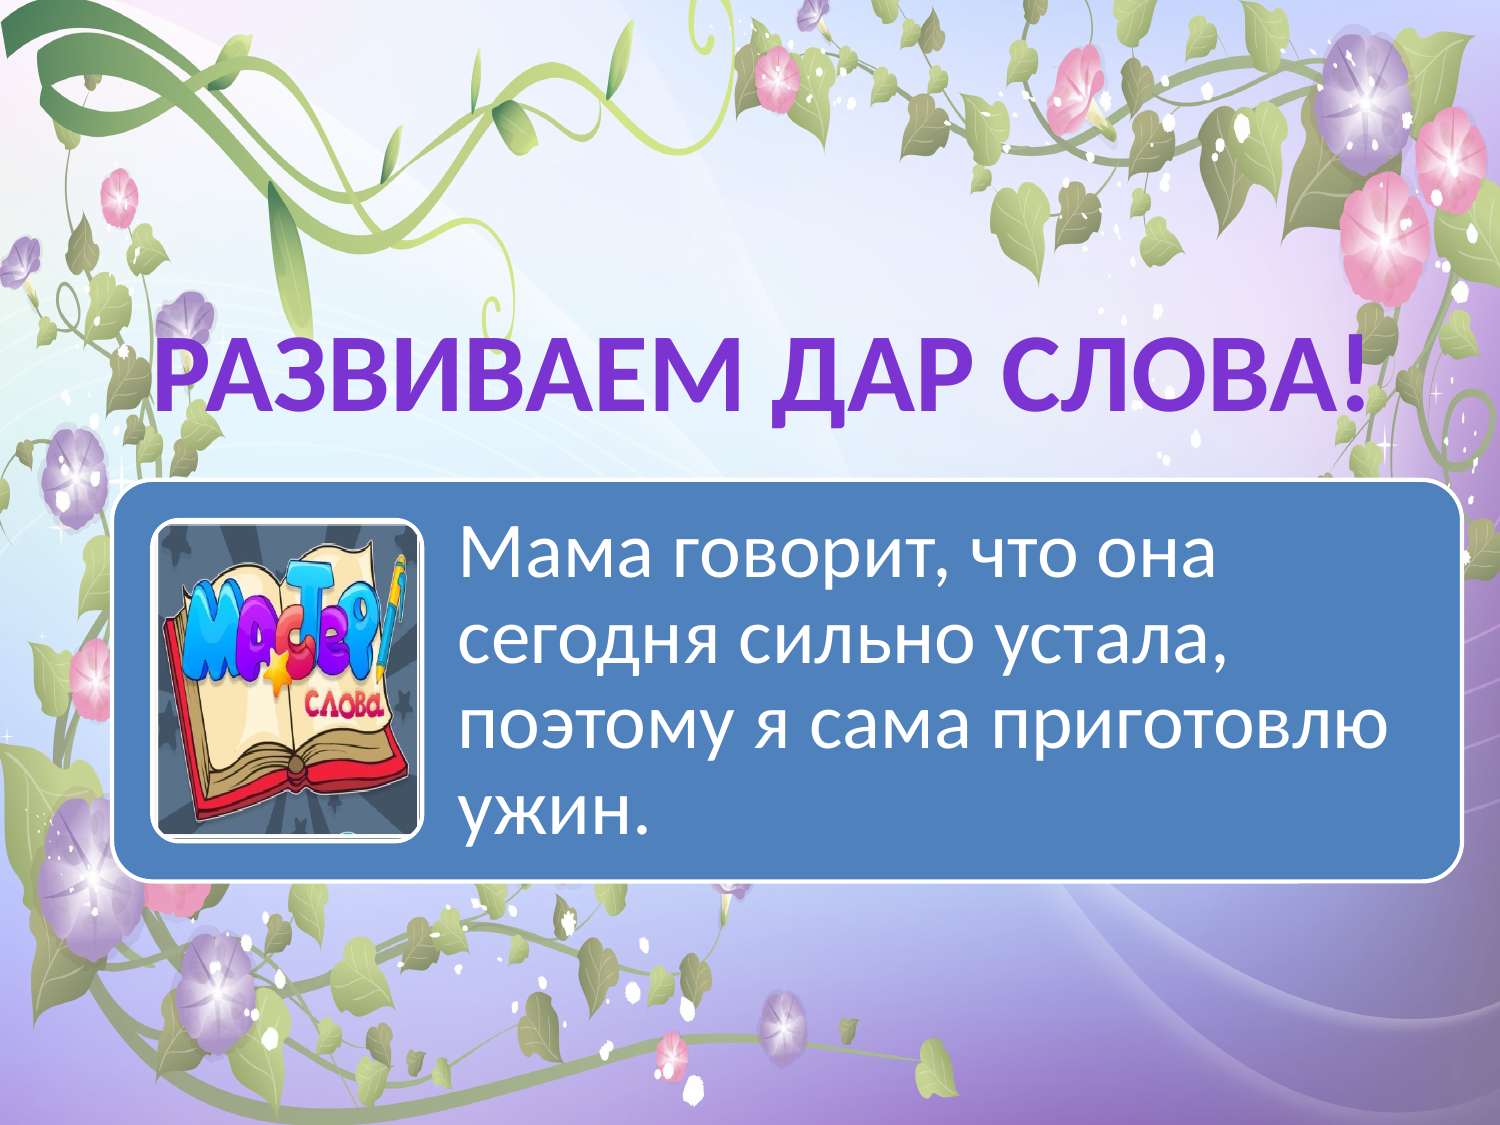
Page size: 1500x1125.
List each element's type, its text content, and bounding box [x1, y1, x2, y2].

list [111, 479, 1463, 882]
text_box Развиваем дар слова! [88, 291, 1439, 442]
